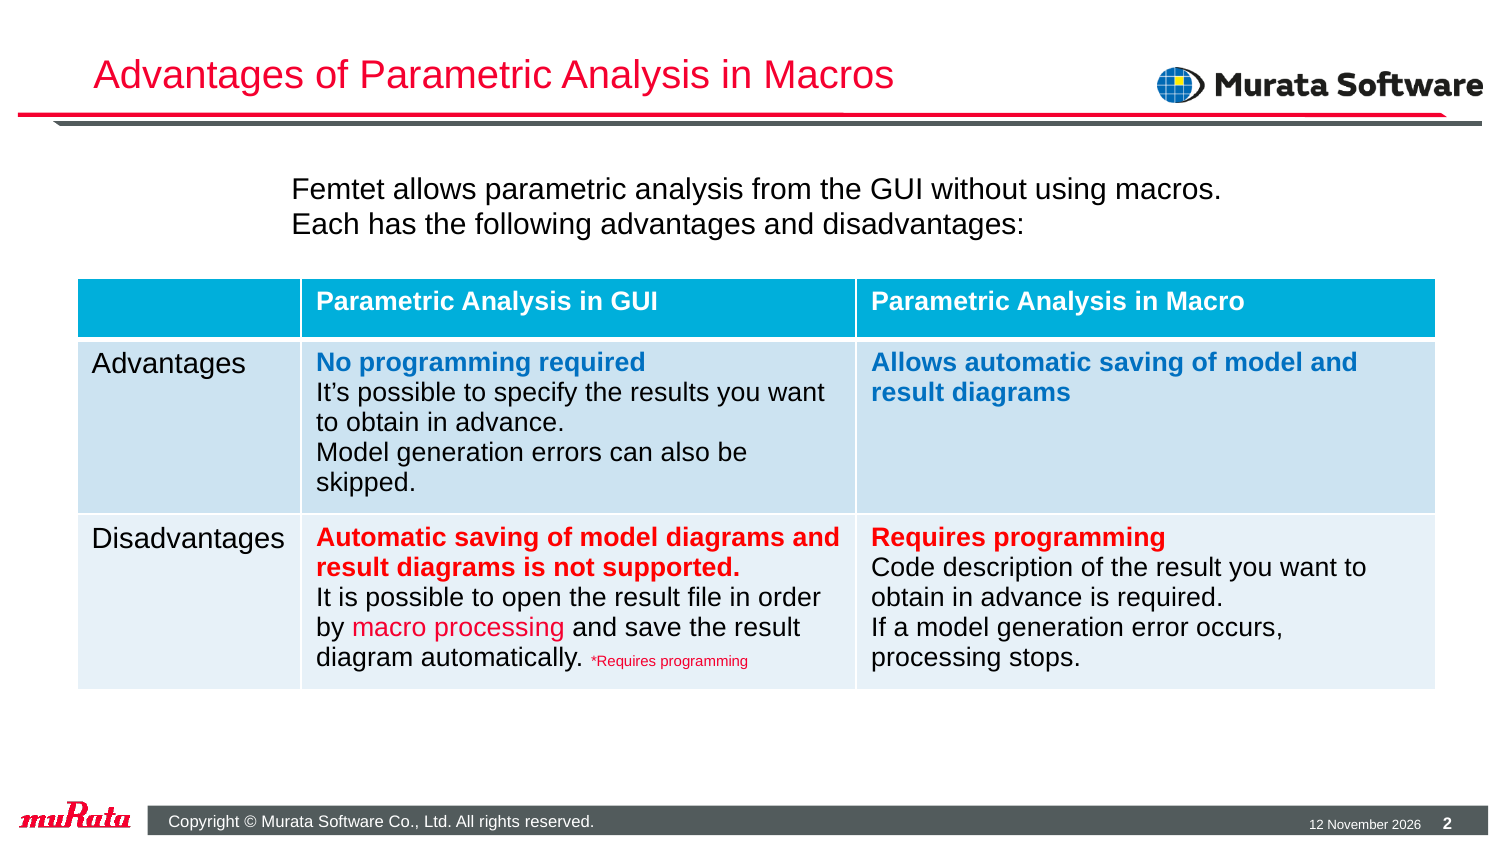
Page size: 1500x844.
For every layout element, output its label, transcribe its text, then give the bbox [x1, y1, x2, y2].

table_cell Automatic saving of model diagrams and result diagrams is not supported. It is possible to open the result file in order by macro processing and save the result diagram automatically. *Requires programming [302, 515, 855, 689]
table_header Parametric Analysis in Macro [857, 279, 1435, 337]
title Advantages of Parametric Analysis in Macros [93, 33, 1140, 121]
table_cell Advantages [78, 342, 300, 513]
table_cell Allows automatic saving of model and result diagrams [857, 342, 1435, 513]
picture [5, 787, 144, 842]
table_header Parametric Analysis in GUI [302, 279, 855, 337]
table_cell Requires programming Code description of the result you want to obtain in advance is required. If a model generation error occurs, processing stops. [857, 515, 1435, 689]
picture [1157, 67, 1483, 103]
table_cell Disadvantages [78, 515, 300, 689]
table_cell No programming required It’s possible to specify the results you want to obtain in advance. Model generation errors can also be skipped. [302, 342, 855, 513]
table_header [78, 279, 300, 337]
text_box Femtet allows parametric analysis from the GUI without using macros. Each has the following advantages and disadvantages: [276, 161, 1238, 249]
